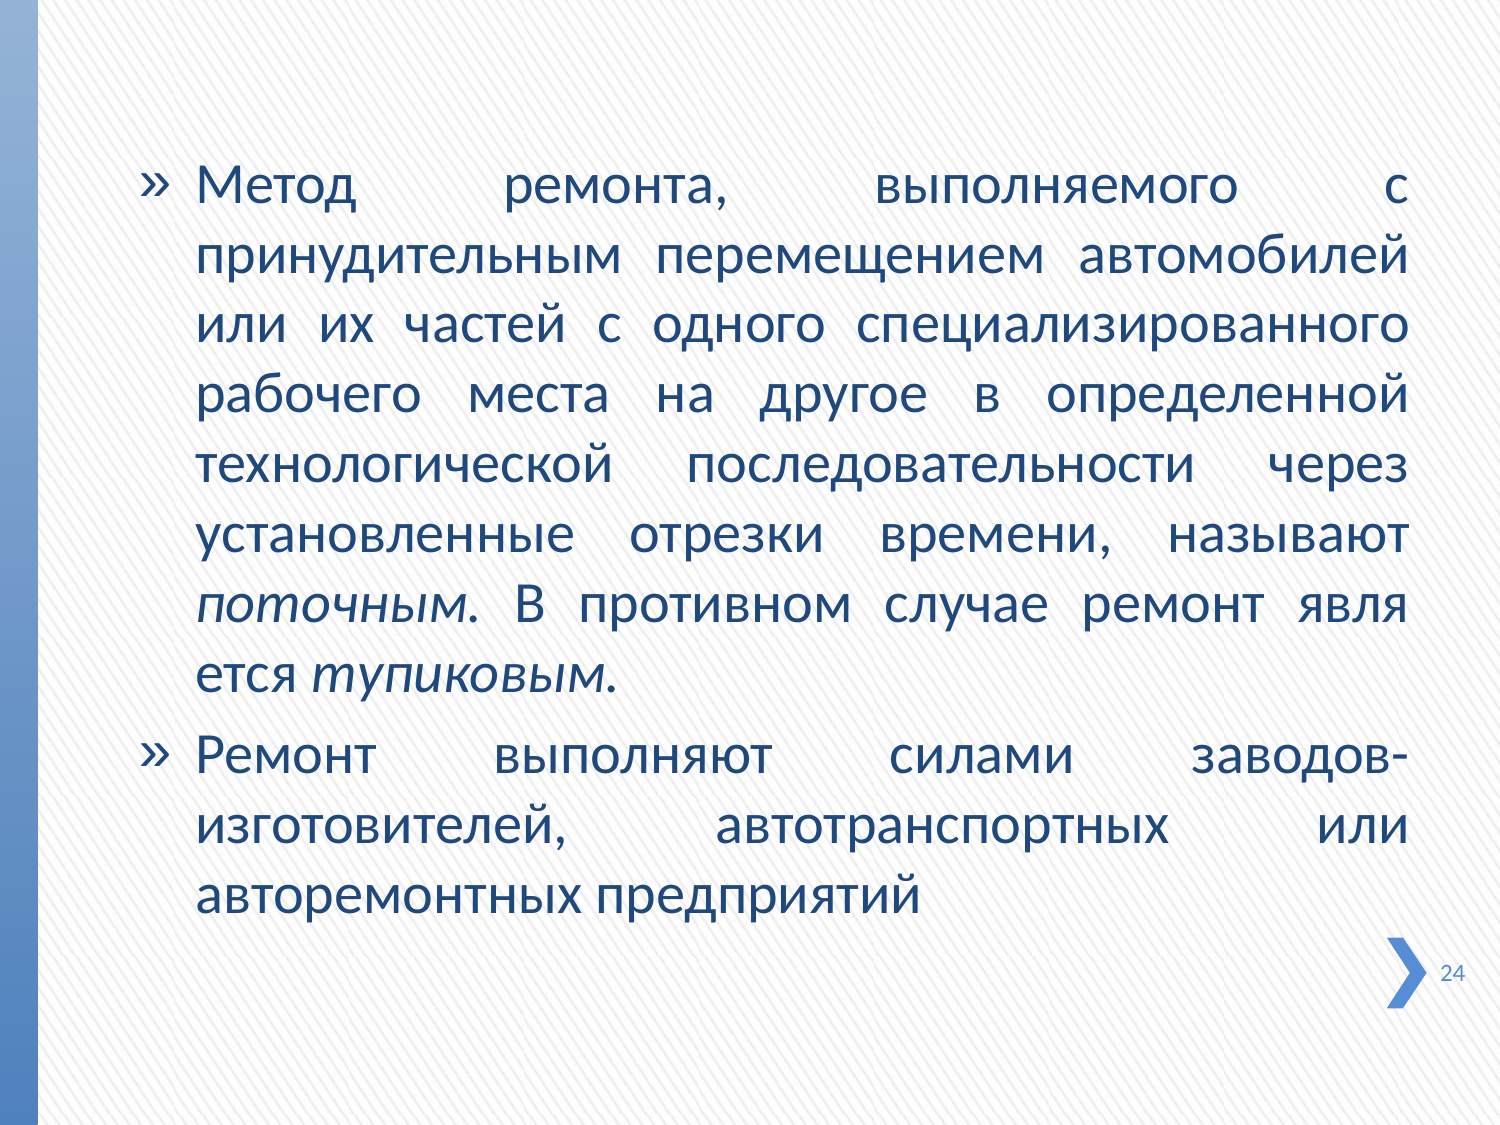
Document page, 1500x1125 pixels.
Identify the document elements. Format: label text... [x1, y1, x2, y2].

slide_number 24 [1425, 941, 1488, 1002]
list Метод ремонта, выполняемого с принудительным переме­щением автомобилей или их частей с одного специализиро­ванного рабочего места на другое в определенной технологи­ческой последовательности через установленные отрезки вре­мени, называют поточным. В противном случае ремонт явля­ется тупиковым. Ремонт выполняют силами заводов-изготовителей, авто­транспортных или авторемонтных предприятий [123, 137, 1425, 1035]
